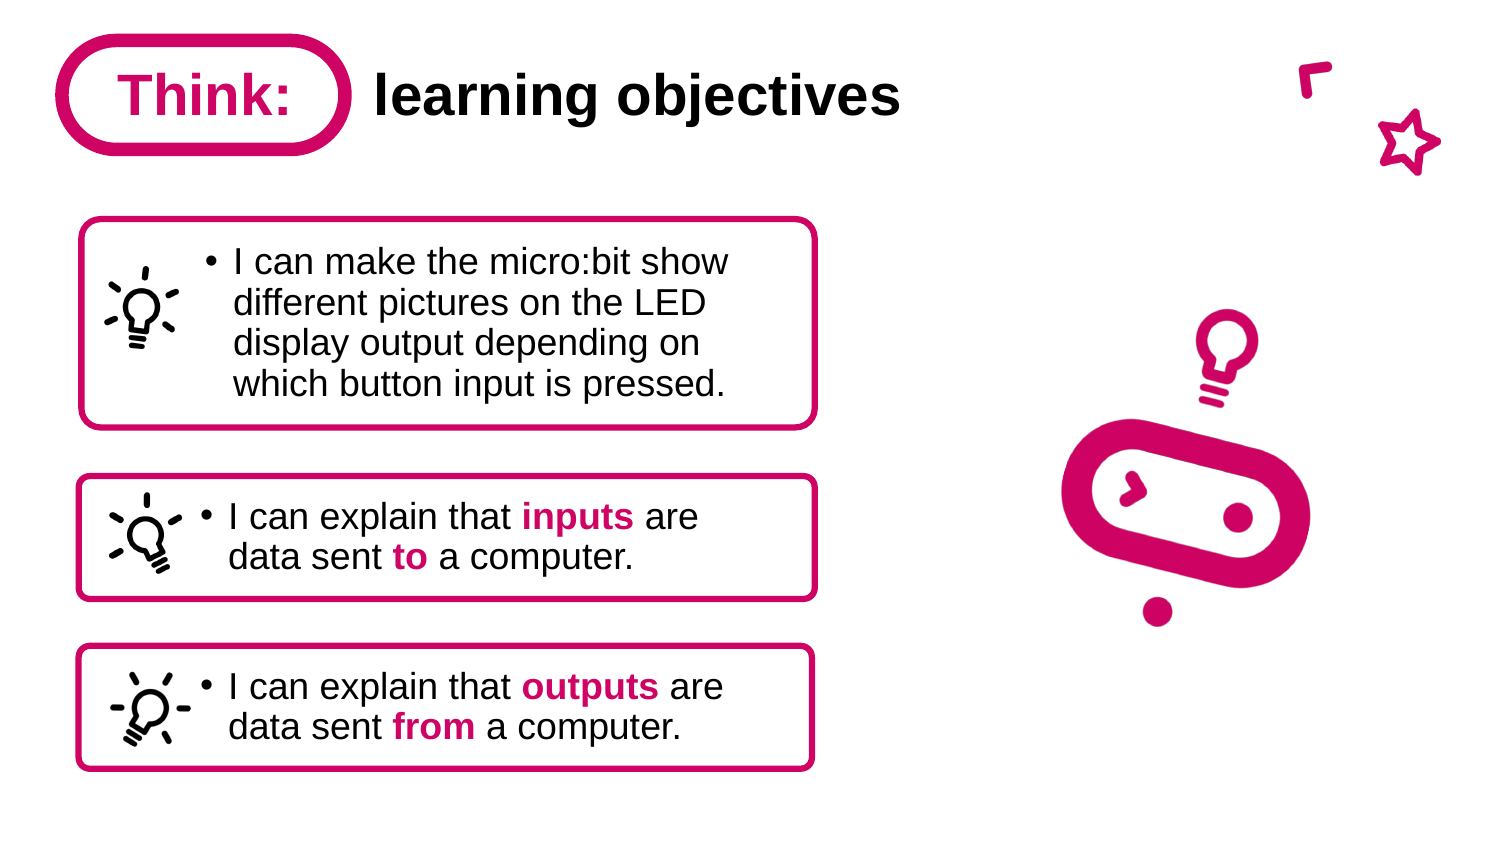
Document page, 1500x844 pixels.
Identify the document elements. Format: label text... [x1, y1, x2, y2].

picture [1378, 108, 1441, 176]
title Think: learning objectives [110, 34, 911, 159]
text_box I can make the micro:bit show different pictures on the LED display output depending on which button input is pressed. [81, 219, 815, 428]
picture [109, 492, 182, 574]
picture [1033, 279, 1357, 657]
picture [100, 656, 200, 761]
text_box I can explain that outputs are data sent from a computer. [78, 645, 812, 769]
picture [1276, 34, 1356, 117]
text_box I can explain that inputs are data sent to a computer. [78, 476, 815, 599]
picture [104, 266, 179, 349]
text_box [60, 39, 346, 151]
